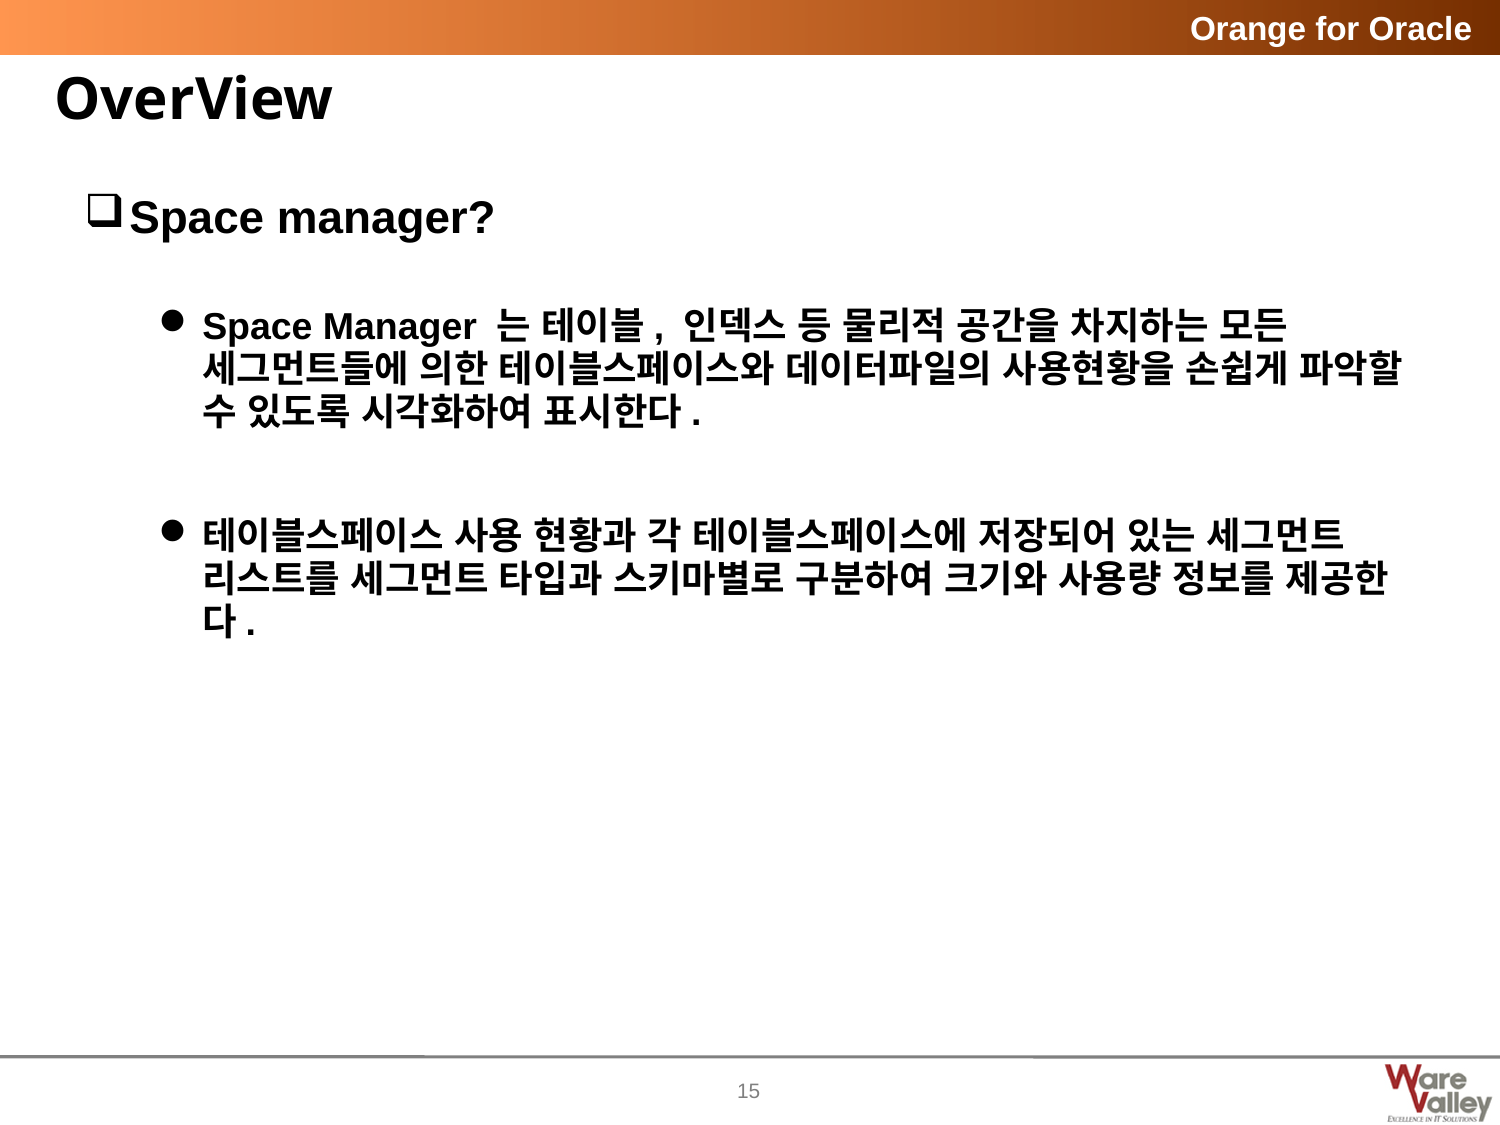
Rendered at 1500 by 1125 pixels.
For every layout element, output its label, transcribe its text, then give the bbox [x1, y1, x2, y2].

list Space manager? Space Manager 는 테이블, 인덱스 등 물리적 공간을 차지하는 모든 세그먼트들에 의한 테이블스페이스와 데이터파일의 사용현황을 손쉽게 파악할 수 있도록 시각화하여 표시한다. 테이블스페이스 사용 현황과 각 테이블스페이스에 저장되어 있는 세그먼트 리스트를 세그먼트 타입과 스키마별로 구분하여 크기와 사용량 정보를 제공한다. [69, 184, 1459, 1012]
picture [1376, 1060, 1500, 1125]
title OverView [39, 54, 1461, 150]
